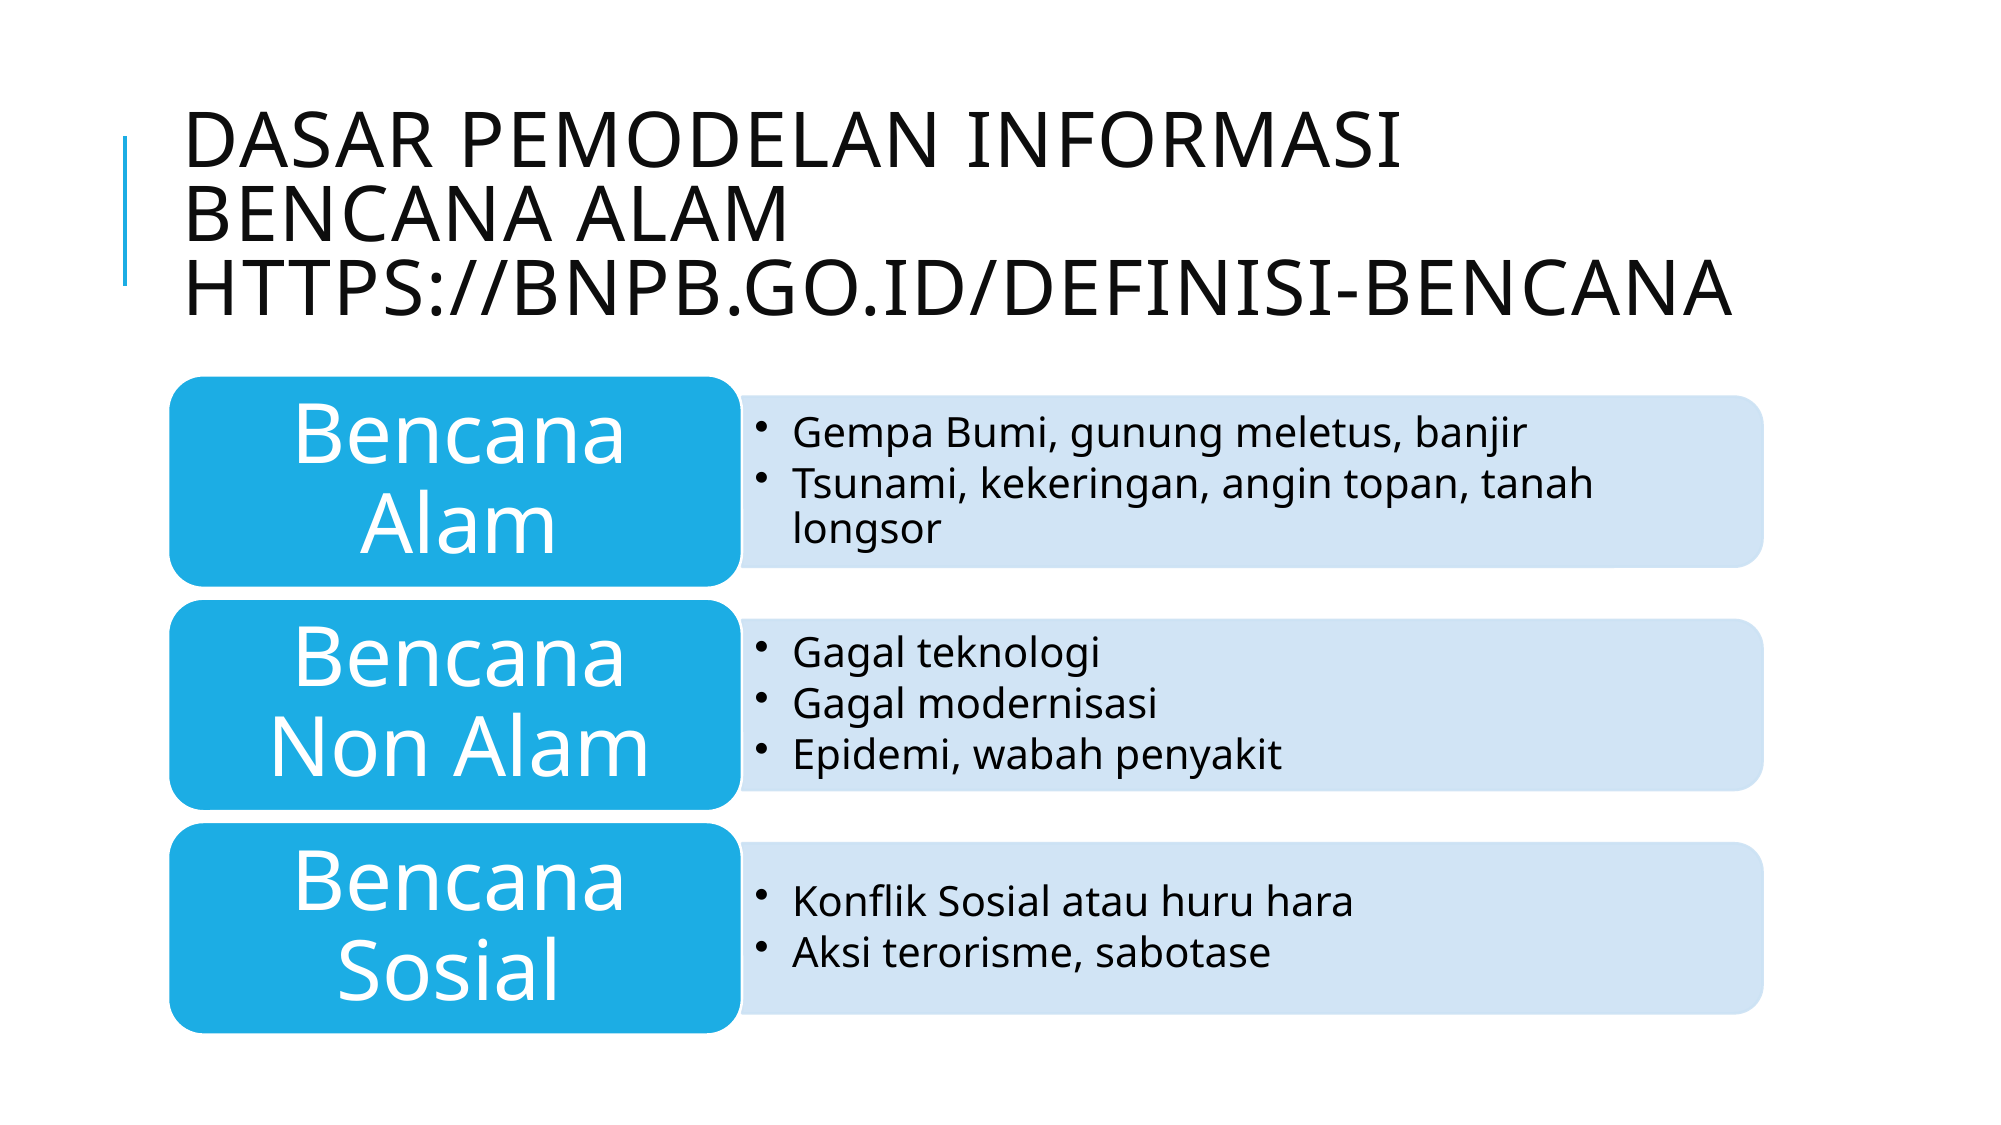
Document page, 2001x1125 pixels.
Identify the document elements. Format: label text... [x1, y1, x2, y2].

title DASAR PEMODELAN informasi bencana alam https://bnpb.go.id/definisi-bencana [168, 96, 1763, 342]
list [167, 374, 1763, 1036]
